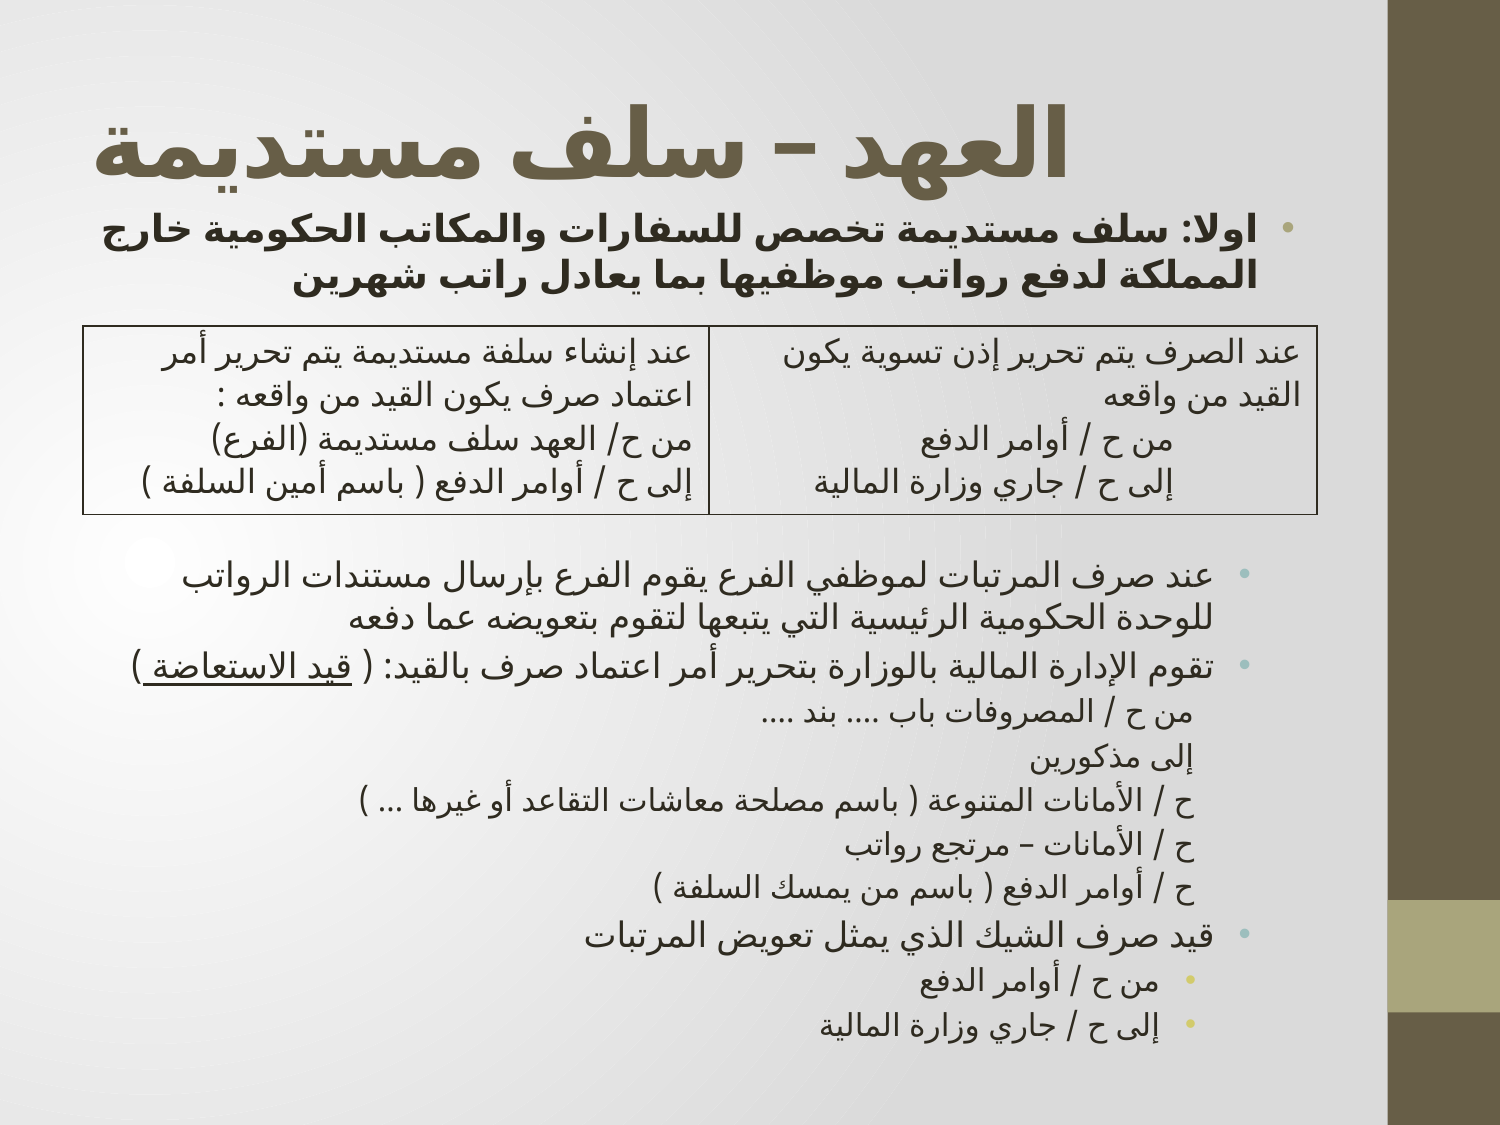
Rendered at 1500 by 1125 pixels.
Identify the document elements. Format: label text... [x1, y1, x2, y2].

table_header عند الصرف يتم تحرير إذن تسوية يكون القيد من واقعه من ح / أوامر الدفع إلى ح / جاري وزارة المالية [710, 327, 1316, 514]
table_header عند إنشاء سلفة مستديمة يتم تحرير أمر اعتماد صرف يكون القيد من واقعه : من ح/ العهد سلف مستديمة (الفرع) إلى ح / أوامر الدفع ( باسم أمين السلفة ) [84, 327, 708, 514]
list اولا: سلف مستديمة تخصص للسفارات والمكاتب الحكومية خارج المملكة لدفع رواتب موظفيها بما يعادل راتب شهرين عند صرف المرتبات لموظفي الفرع يقوم الفرع بإرسال مستندات الرواتب للوحدة الحكومية الرئيسية التي يتبعها لتقوم بتعويضه عما دفعه تقوم الإدارة المالية بالوزارة بتحرير أمر اعتماد صرف بالقيد: ( قيد الاستعاضة ) من ح / المصروفات باب .... بند .... إلى مذكورين ح / الأمانات المتنوعة ( باسم مصلحة معاشات التقاعد أو غيرها ... ) ح / الأمانات – مرتجع رواتب ح / أوامر الدفع ( باسم من يمسك السلفة ) قيد صرف الشيك الذي يمثل تعويض المرتبات من ح / أوامر الدفع إلى ح / جاري وزارة المالية [75, 196, 1325, 1050]
title العهد – سلف مستديمة [75, 45, 1325, 196]
